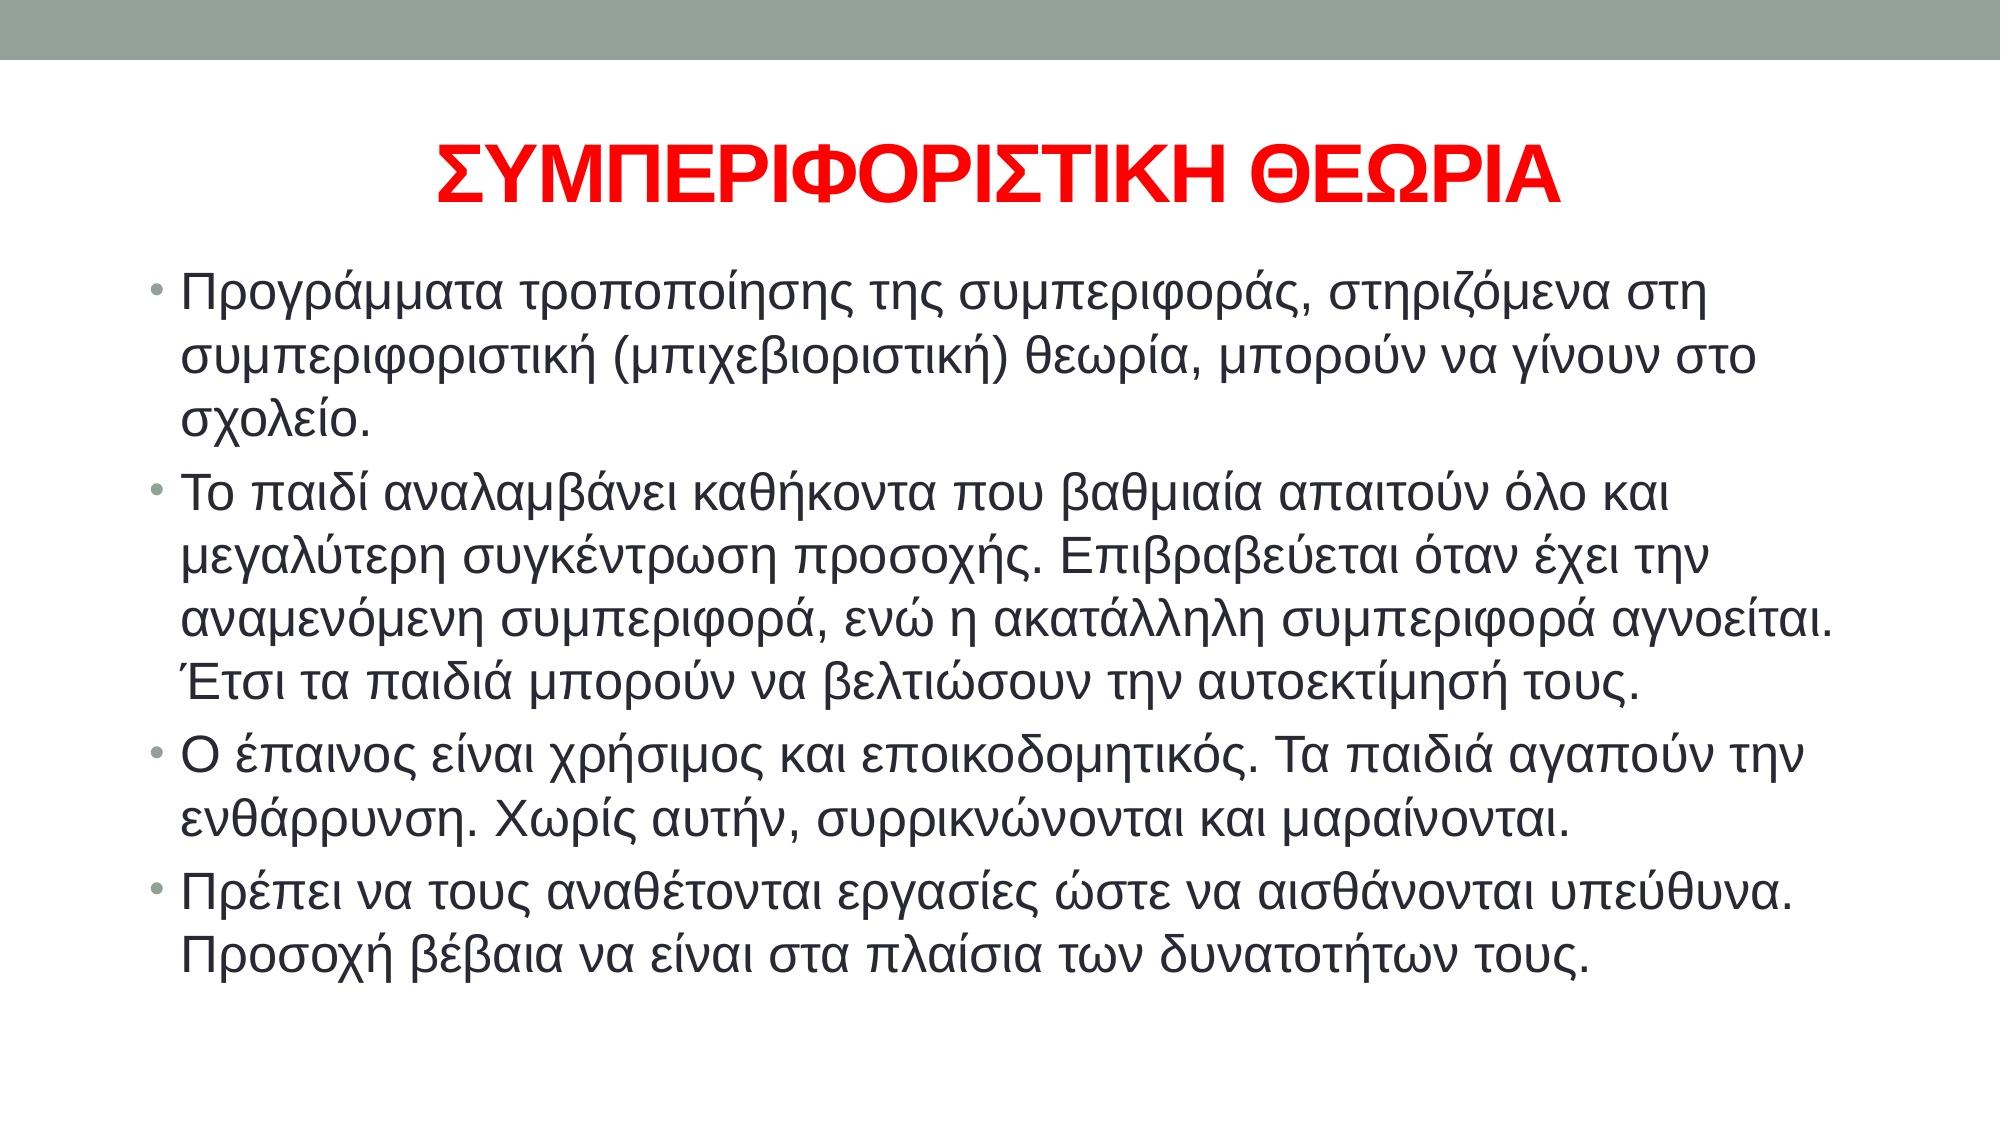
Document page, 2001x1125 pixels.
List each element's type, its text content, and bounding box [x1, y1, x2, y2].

title ΣΥΜΠΕΡΙΦΟΡΙΣΤΙΚΗ ΘΕΩΡΙΑ [99, 87, 1900, 250]
list Προγράμματα τροποποίησης της συμπεριφοράς, στηριζόμενα στη συμπεριφοριστική (μπιχεβιοριστική) θεωρία, μπορούν να γίνουν στο σχολείο. Το παιδί αναλαμβάνει καθήκοντα που βαθμιαία απαιτούν όλο και μεγαλύτερη συγκέντρωση προσοχής. Επιβραβεύεται όταν έχει την αναμενόμενη συμπεριφορά, ενώ η ακατάλληλη συμπεριφορά αγνοείται. Έτσι τα παιδιά μπορούν να βελτιώσουν την αυτοεκτίμησή τους. Ο έπαινος είναι χρήσιμος και εποικοδομητικός. Τα παιδιά αγαπούν την ενθάρρυνση. Χωρίς αυτήν, συρρικνώνονται και μαραίνονται. Πρέπει να τους αναθέτονται εργασίες ώστε να αισθάνονται υπεύθυνα. Προσοχή βέβαια να είναι στα πλαίσια των δυνατοτήτων τους. [134, 249, 1860, 1021]
